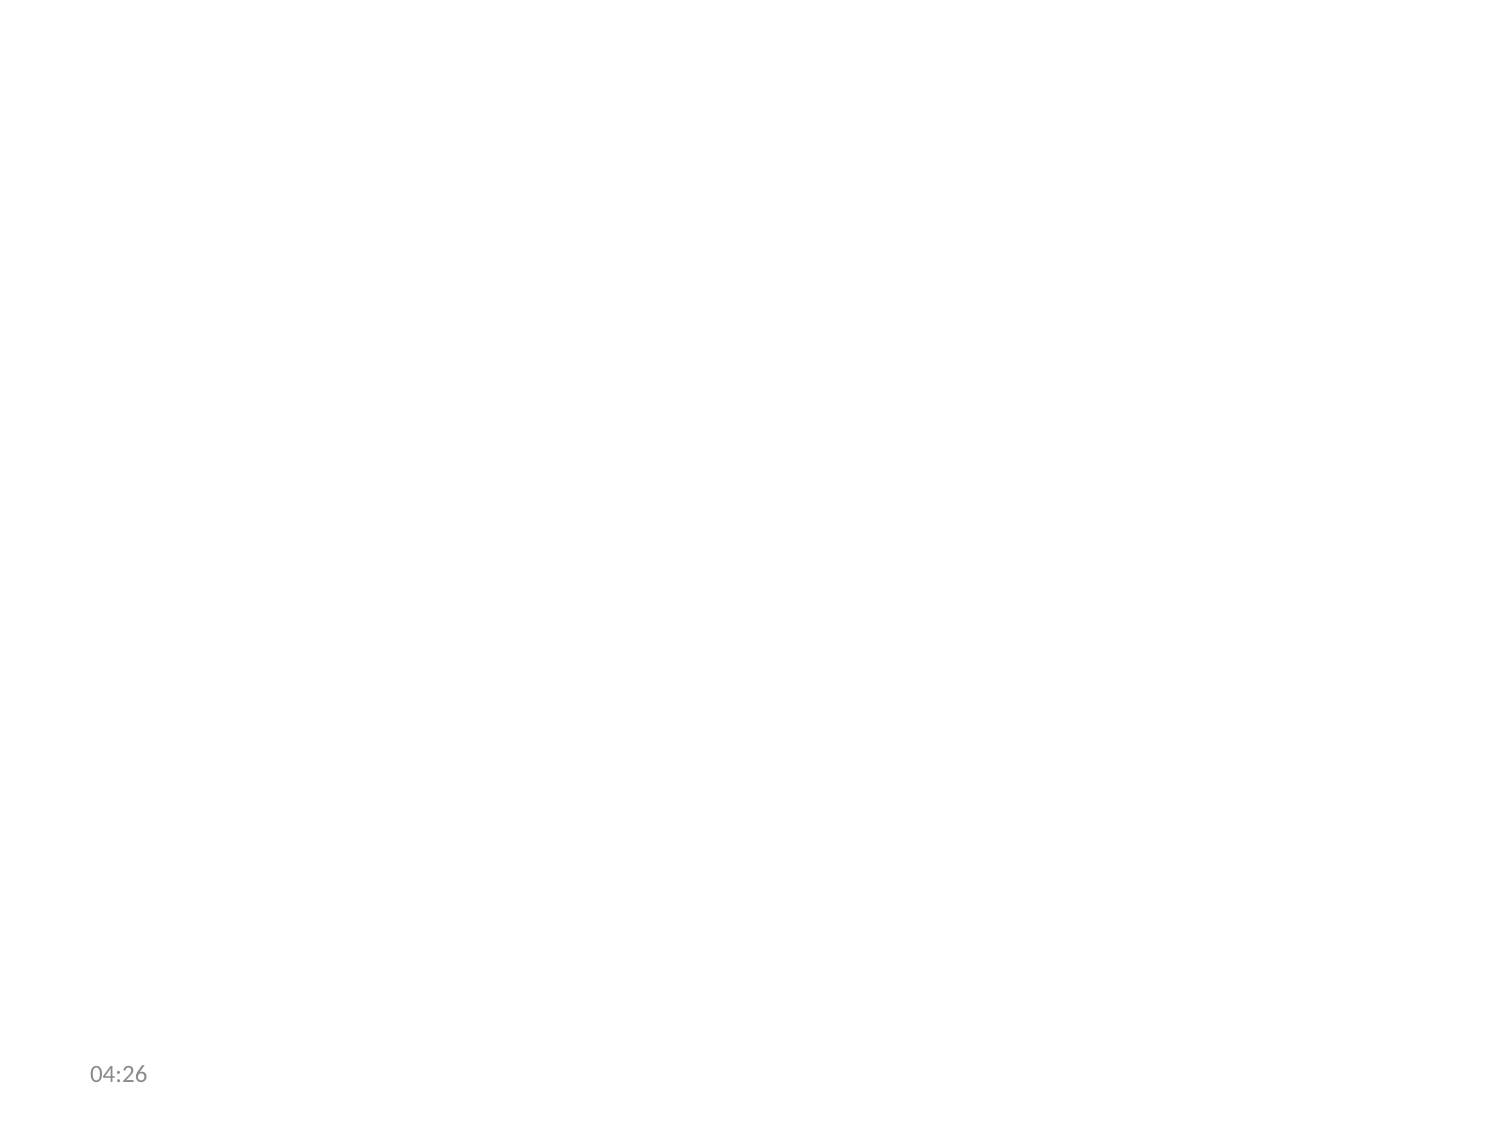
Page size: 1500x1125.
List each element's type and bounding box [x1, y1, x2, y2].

slide_number [75, 1042, 425, 1103]
